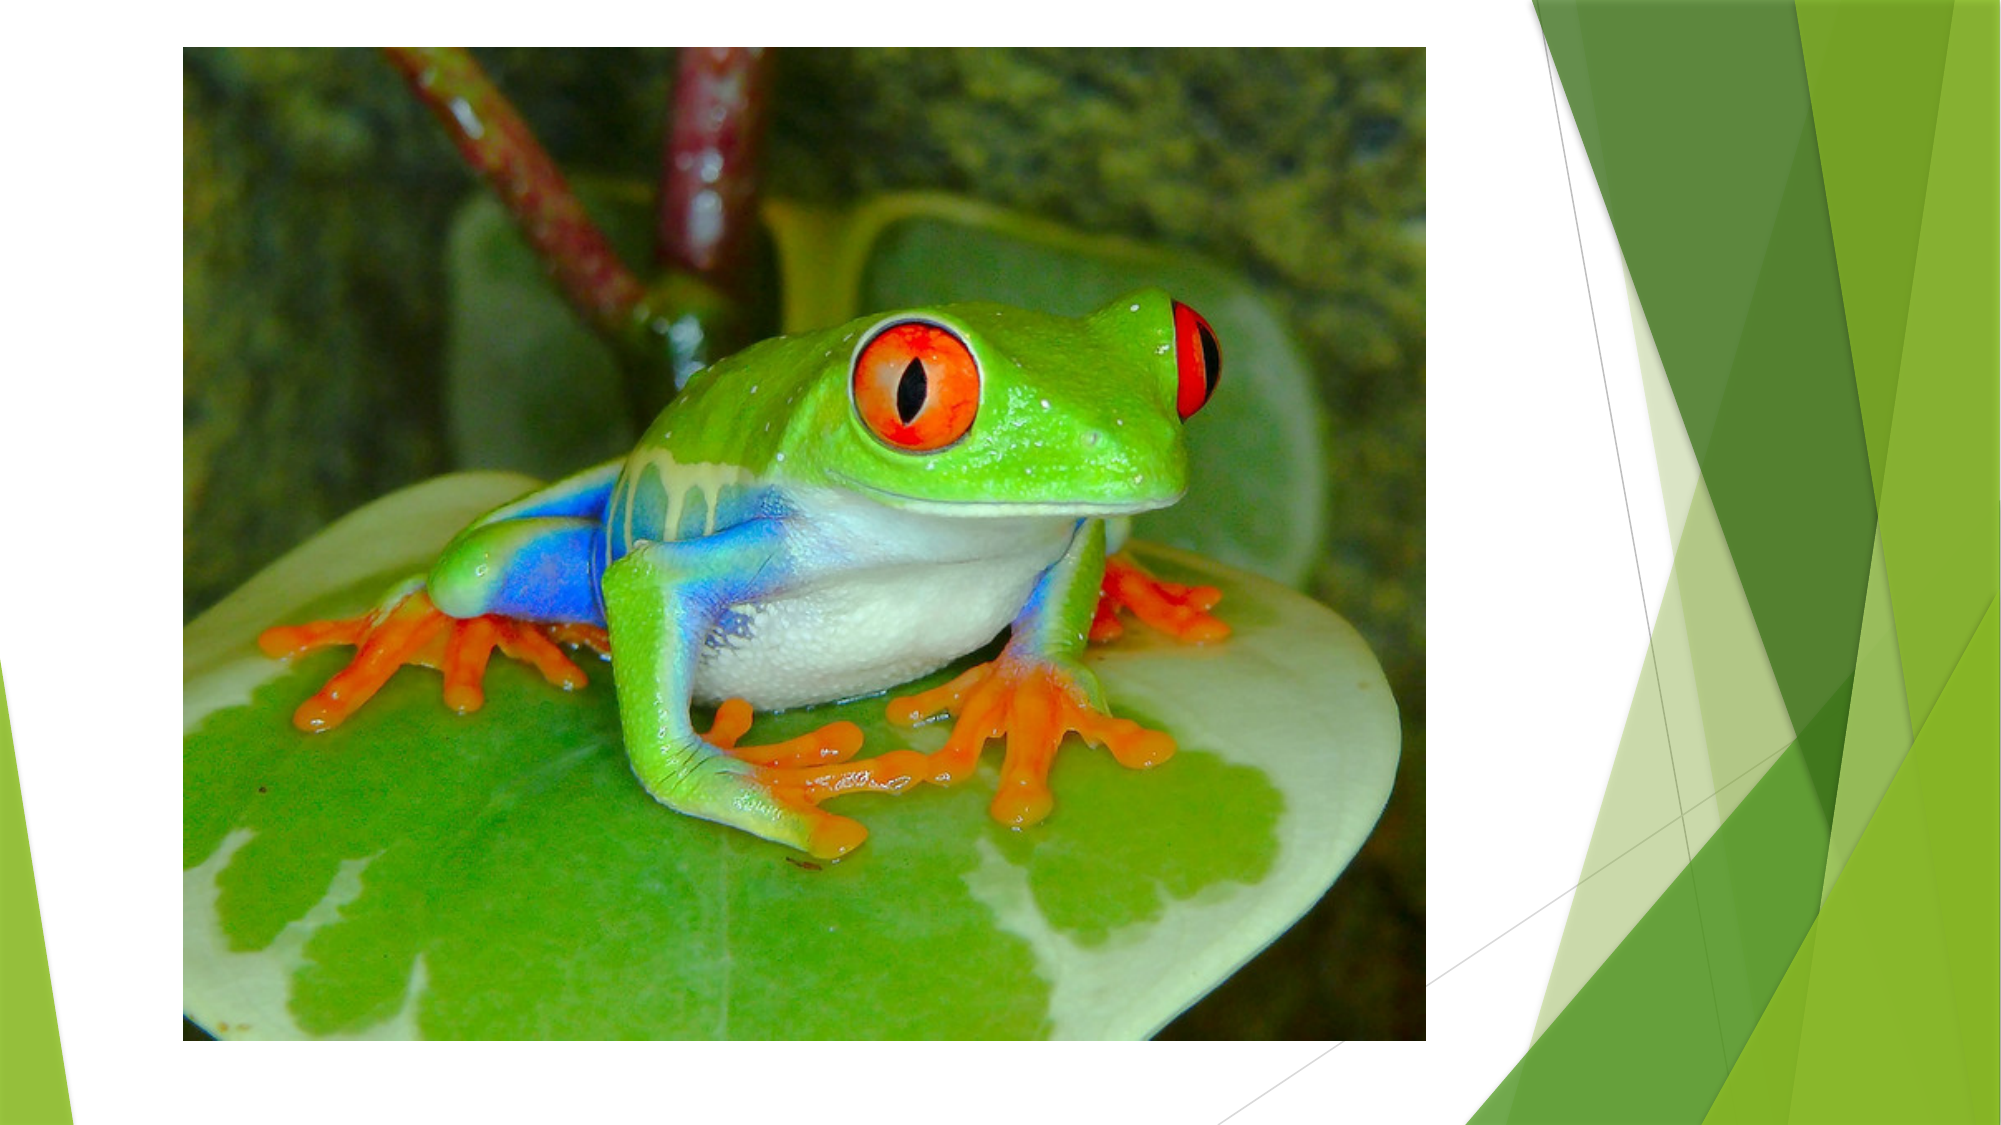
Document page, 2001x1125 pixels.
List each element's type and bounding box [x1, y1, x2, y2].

picture [183, 46, 1426, 1042]
